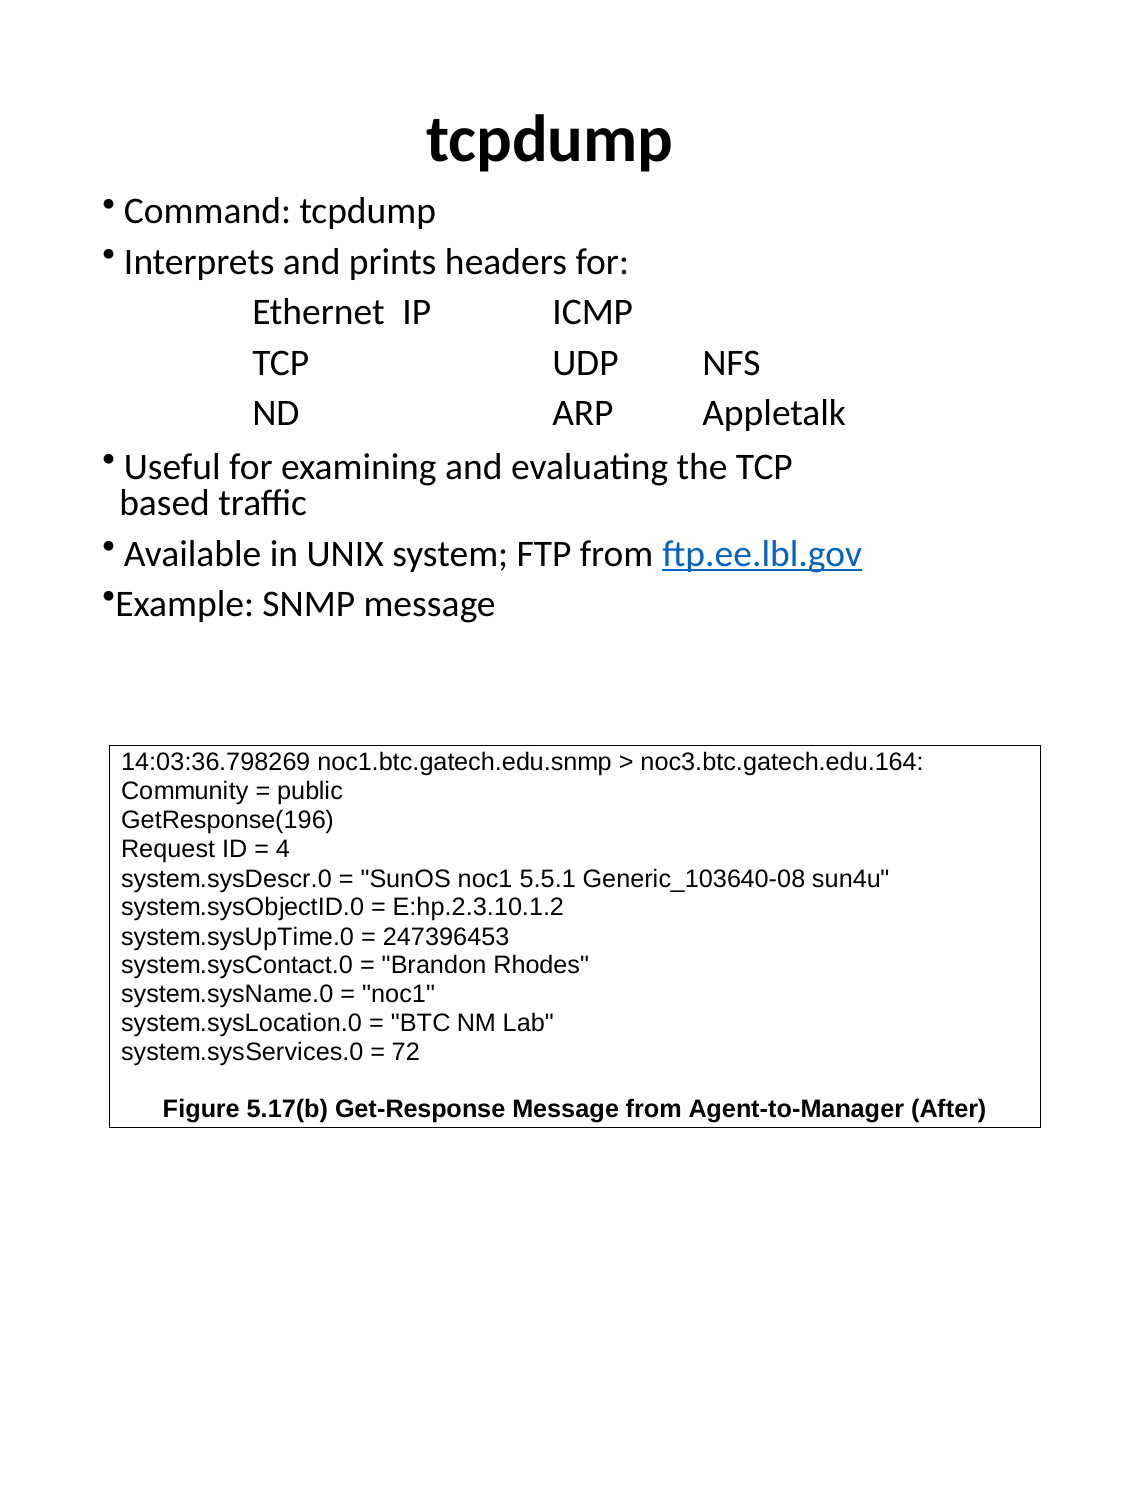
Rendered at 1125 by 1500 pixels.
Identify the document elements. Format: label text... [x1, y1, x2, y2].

title tcpdump [87, 87, 1013, 187]
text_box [108, 744, 1042, 1157]
text_box Command: tcpdump Interprets and prints headers for: Ethernet IP ICMP TCP UDP NFS ND ARP Appletalk Useful for examining and evaluating the TCP based traffic Available in UNIX system; FTP from ftp.ee.lbl.gov Example: SNMP message [87, 187, 1063, 631]
